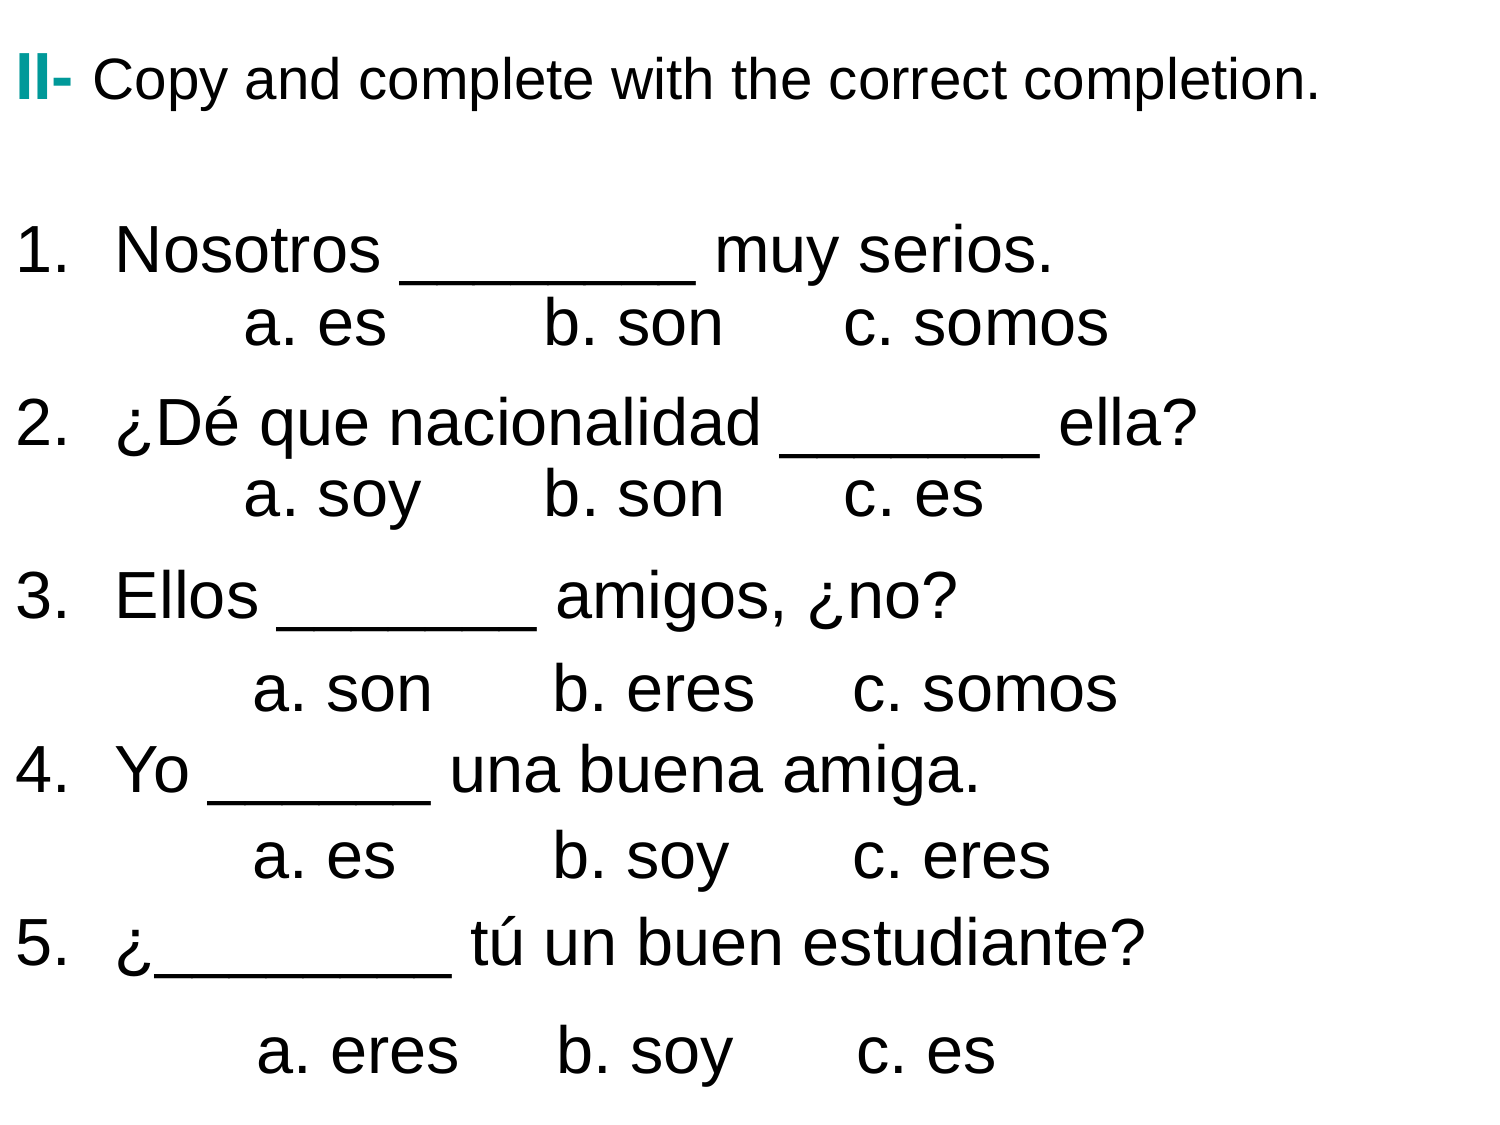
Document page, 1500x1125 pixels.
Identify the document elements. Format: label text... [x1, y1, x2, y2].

text_box a. eres b. soy c. es [241, 999, 1013, 1095]
text_box a. son b. eres c. somos [237, 637, 1135, 733]
list II- Copy and complete with the correct completion. Nosotros ________ muy serios. ¿Dé que nacionalidad _______ ella? Ellos _______ amigos, ¿no? Yo ______ una buena amiga. ¿________ tú un buen estudiante? [0, 24, 1500, 1050]
text_box a. es b. son c. somos [228, 271, 1125, 367]
text_box a. es b. soy c. eres [237, 804, 1068, 900]
text_box a. soy b. son c. es [229, 442, 1000, 538]
